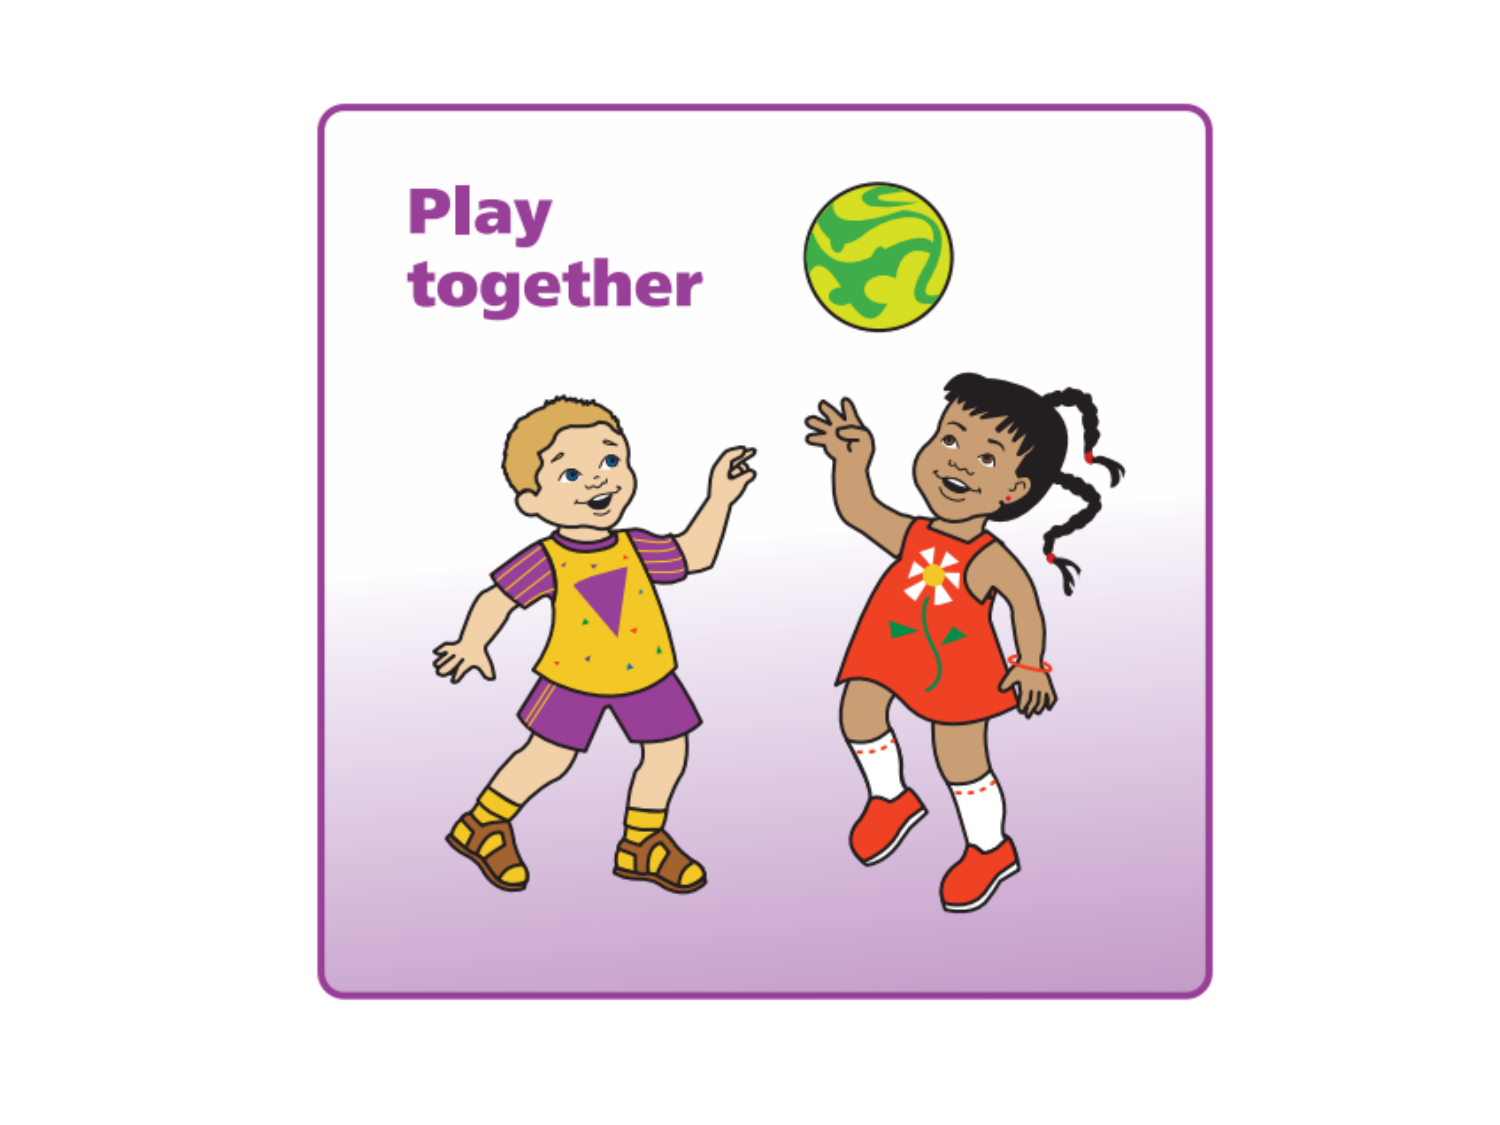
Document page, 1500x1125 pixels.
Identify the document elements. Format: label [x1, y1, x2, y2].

picture [299, 74, 1239, 1026]
